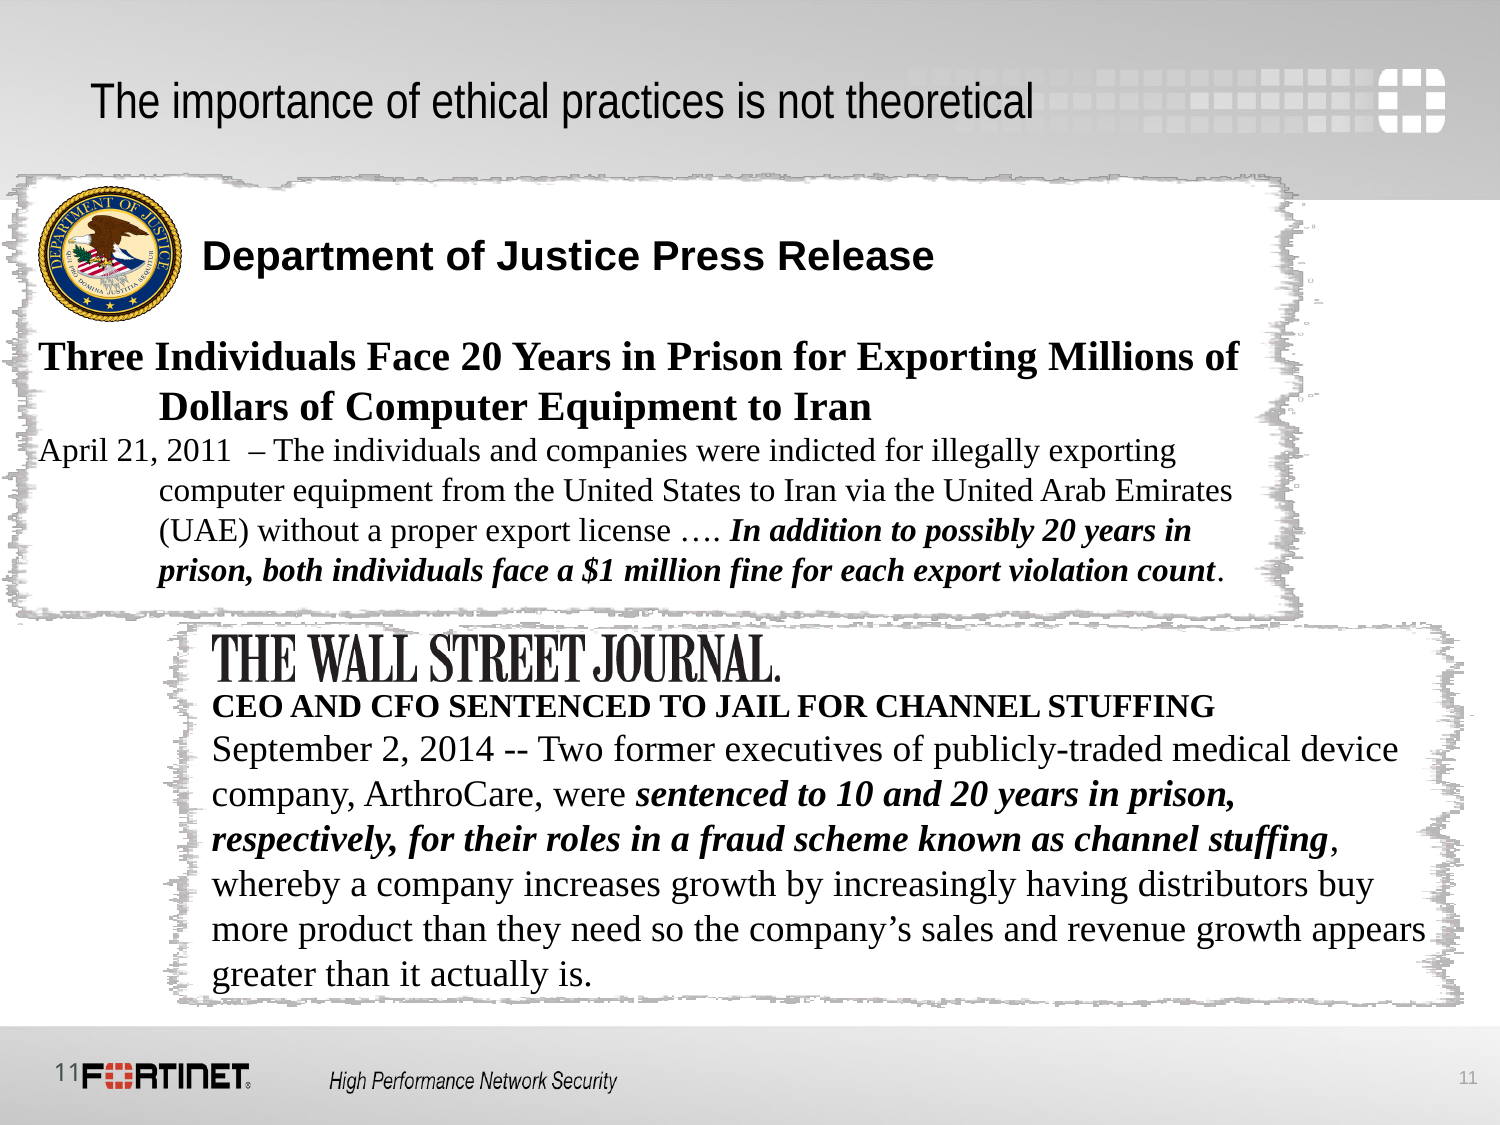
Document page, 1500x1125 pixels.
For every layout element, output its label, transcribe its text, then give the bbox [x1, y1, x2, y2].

picture [0, 0, 1500, 1125]
text_box 11 [38, 1049, 432, 1096]
title The importance of ethical practices is not theoretical [75, 4, 1370, 200]
